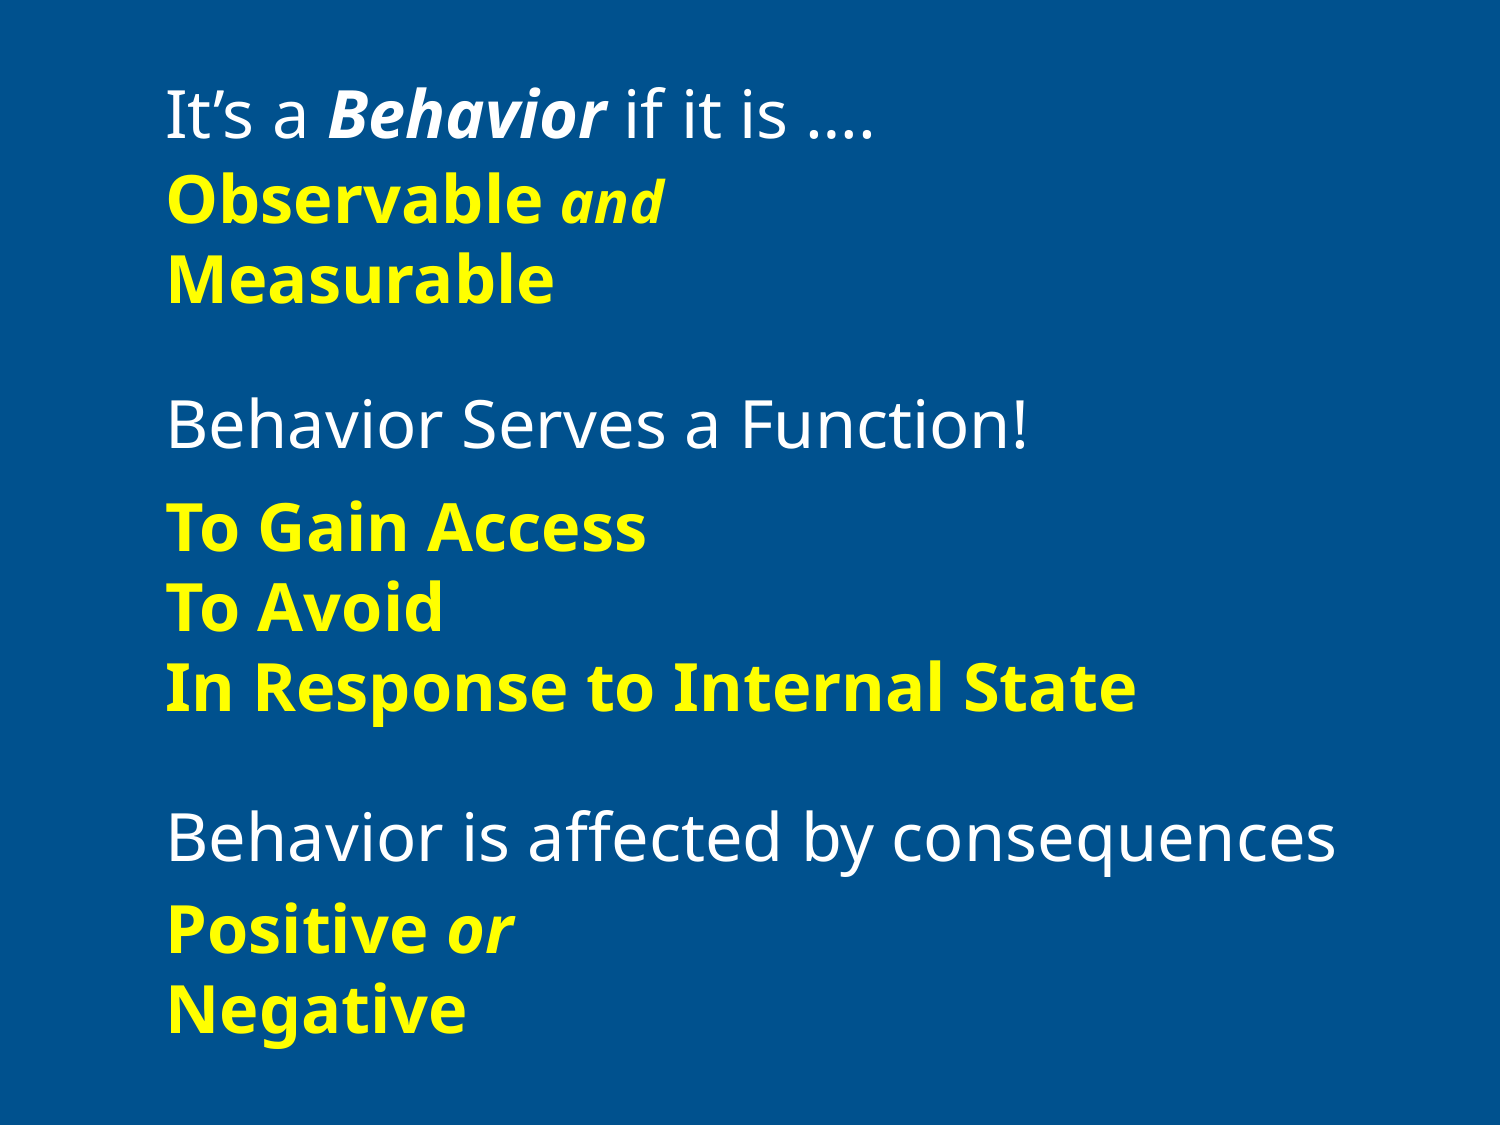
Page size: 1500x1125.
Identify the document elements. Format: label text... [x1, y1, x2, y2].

text_box To Gain Access To Avoid In Response to Internal State [150, 477, 1425, 732]
text_box Positive or Negative [150, 879, 977, 1054]
text_box Behavior Serves a Function! [150, 374, 1300, 470]
title It’s a Behavior if it is …. [150, 0, 1500, 225]
text_box Observable and Measurable [150, 149, 1001, 325]
text_box Behavior is affected by consequences [150, 787, 1450, 883]
